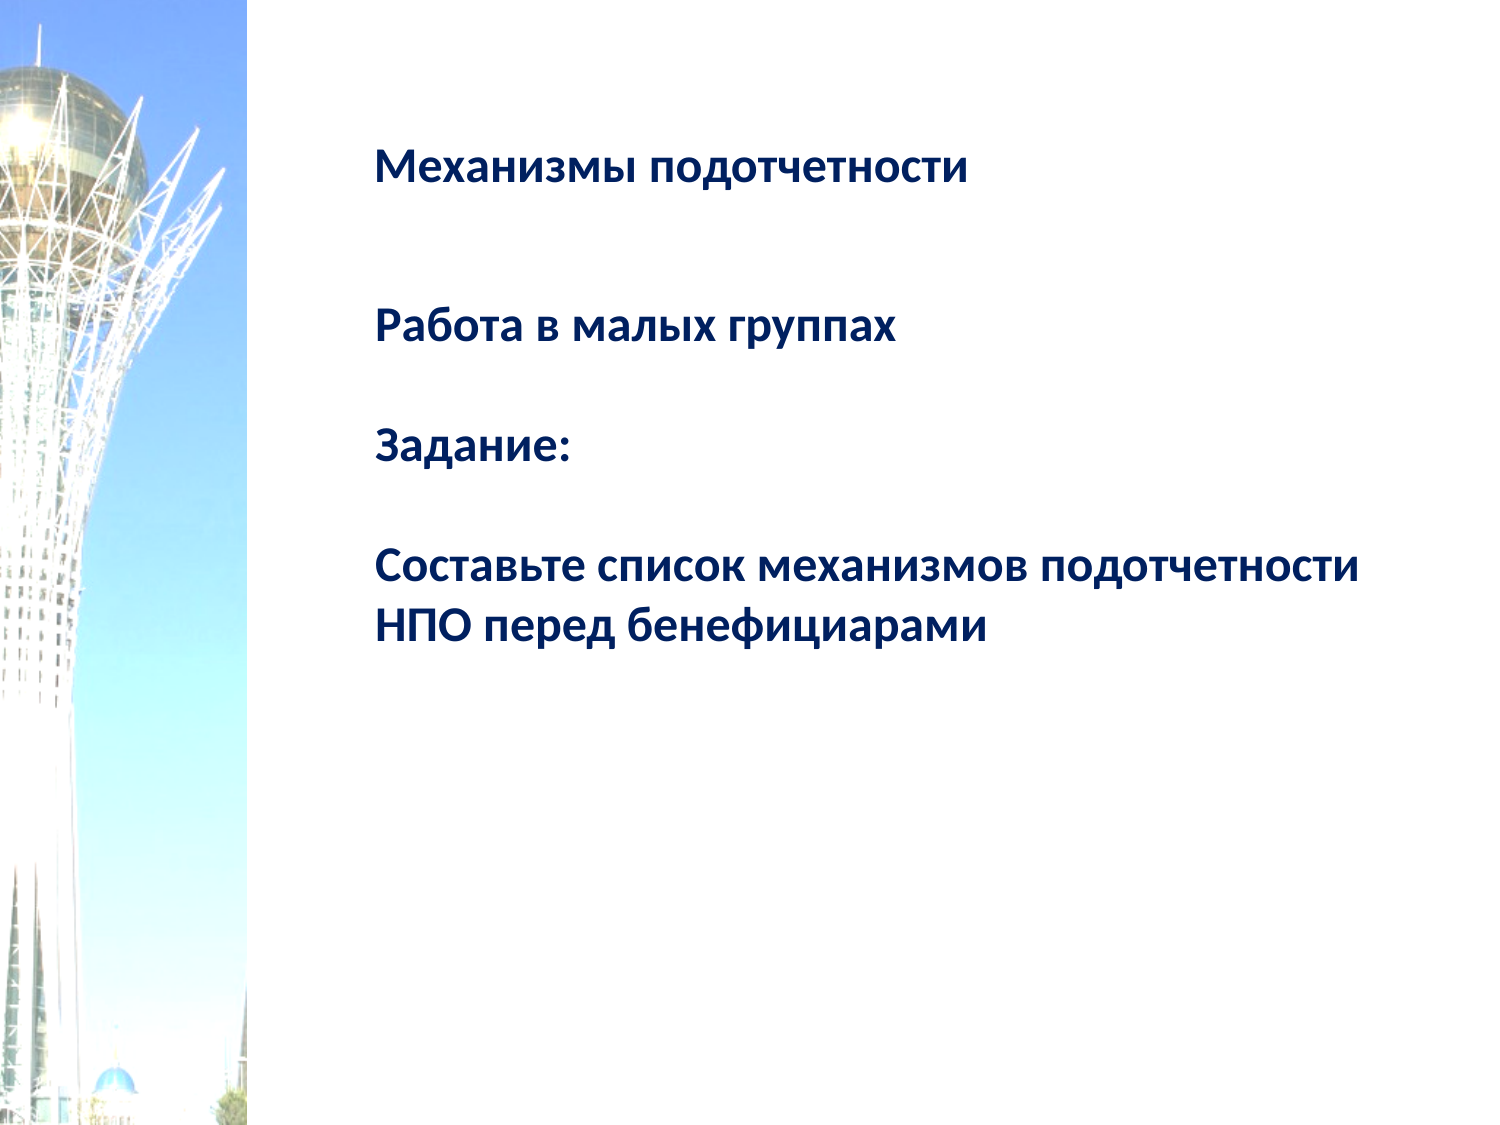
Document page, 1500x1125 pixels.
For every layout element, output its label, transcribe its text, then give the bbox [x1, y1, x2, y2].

text_box Механизмы подотчетности [359, 125, 985, 201]
picture [0, 0, 247, 1125]
text_box Работа в малых группах Задание: Составьте список механизмов подотчетности НПО перед бенефициарами [360, 284, 1376, 660]
